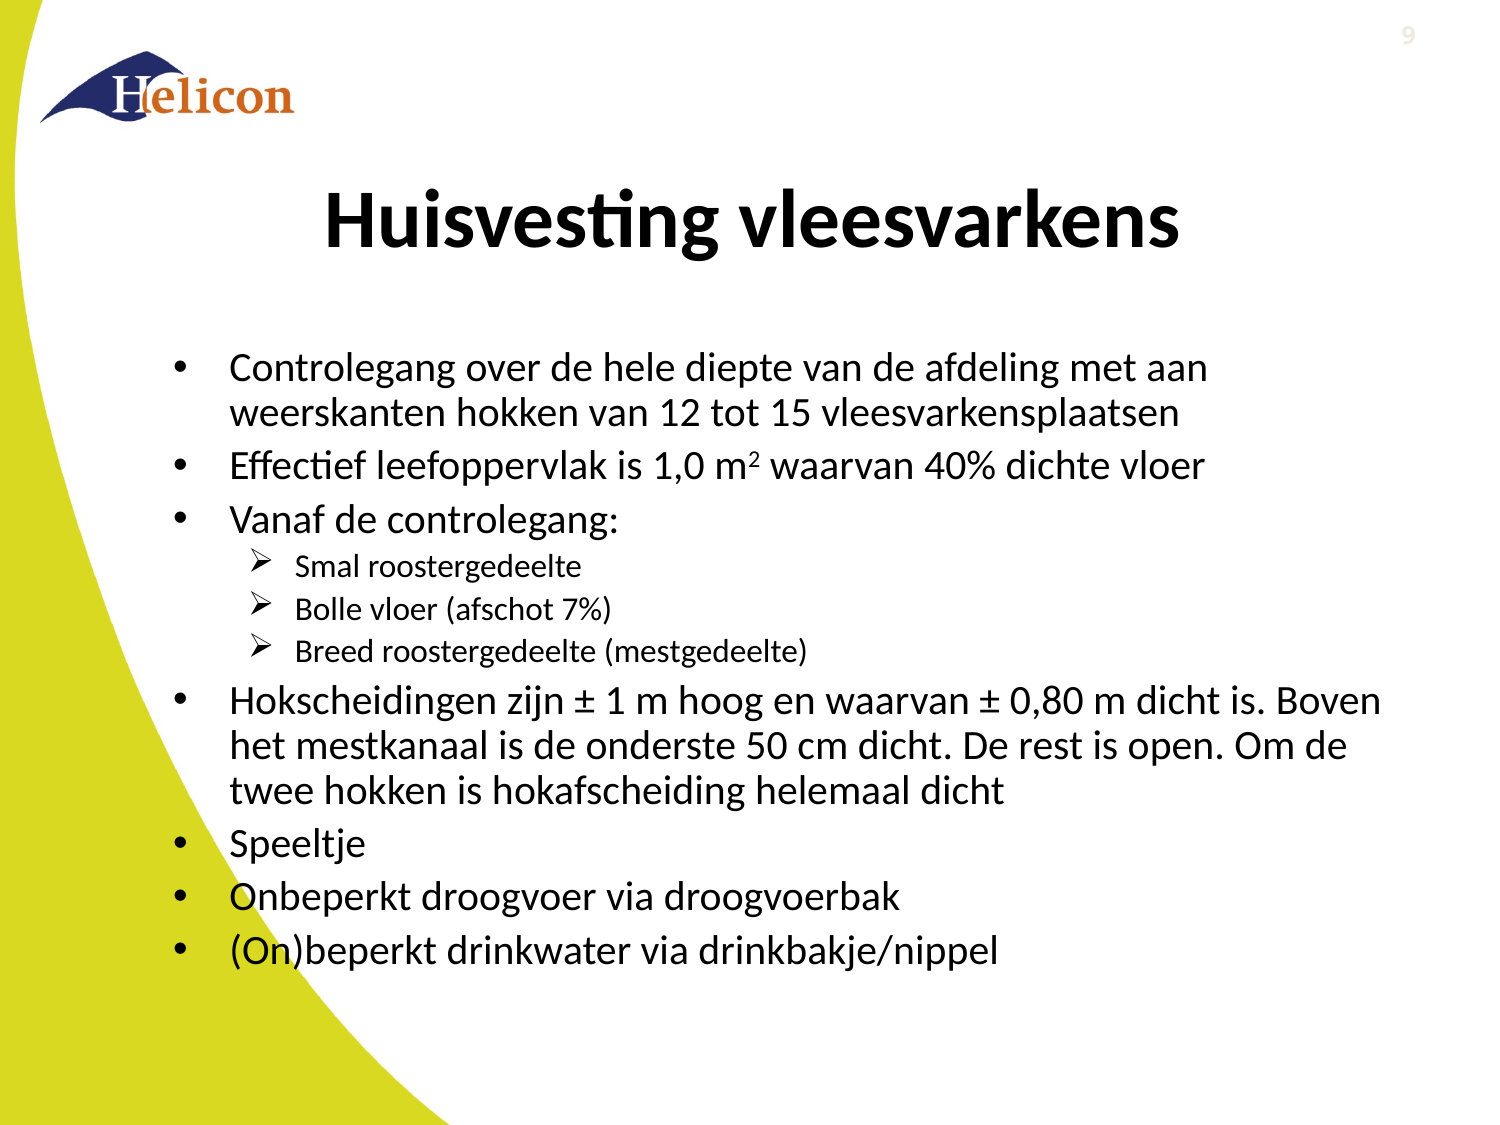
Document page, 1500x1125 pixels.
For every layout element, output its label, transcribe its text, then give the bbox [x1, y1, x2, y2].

picture [0, 0, 1500, 1125]
title Huisvesting vleesvarkens [78, 120, 1429, 309]
list Controlegang over de hele diepte van de afdeling met aan weerskanten hokken van 12 tot 15 vleesvarkensplaatsen Effectief leefoppervlak is 1,0 m2 waarvan 40% dichte vloer Vanaf de controlegang: Smal roostergedeelte Bolle vloer (afschot 7%) Breed roostergedeelte (mestgedeelte) Hokscheidingen zijn ± 1 m hoog en waarvan ± 0,80 m dicht is. Boven het mestkanaal is de onderste 50 cm dicht. De rest is open. Om de twee hokken is hokafscheiding helemaal dicht Speeltje Onbeperkt droogvoer via droogvoerbak (On)beperkt drinkwater via drinkbakje/nippel [158, 338, 1434, 1012]
text_box 9 [1080, 11, 1431, 91]
